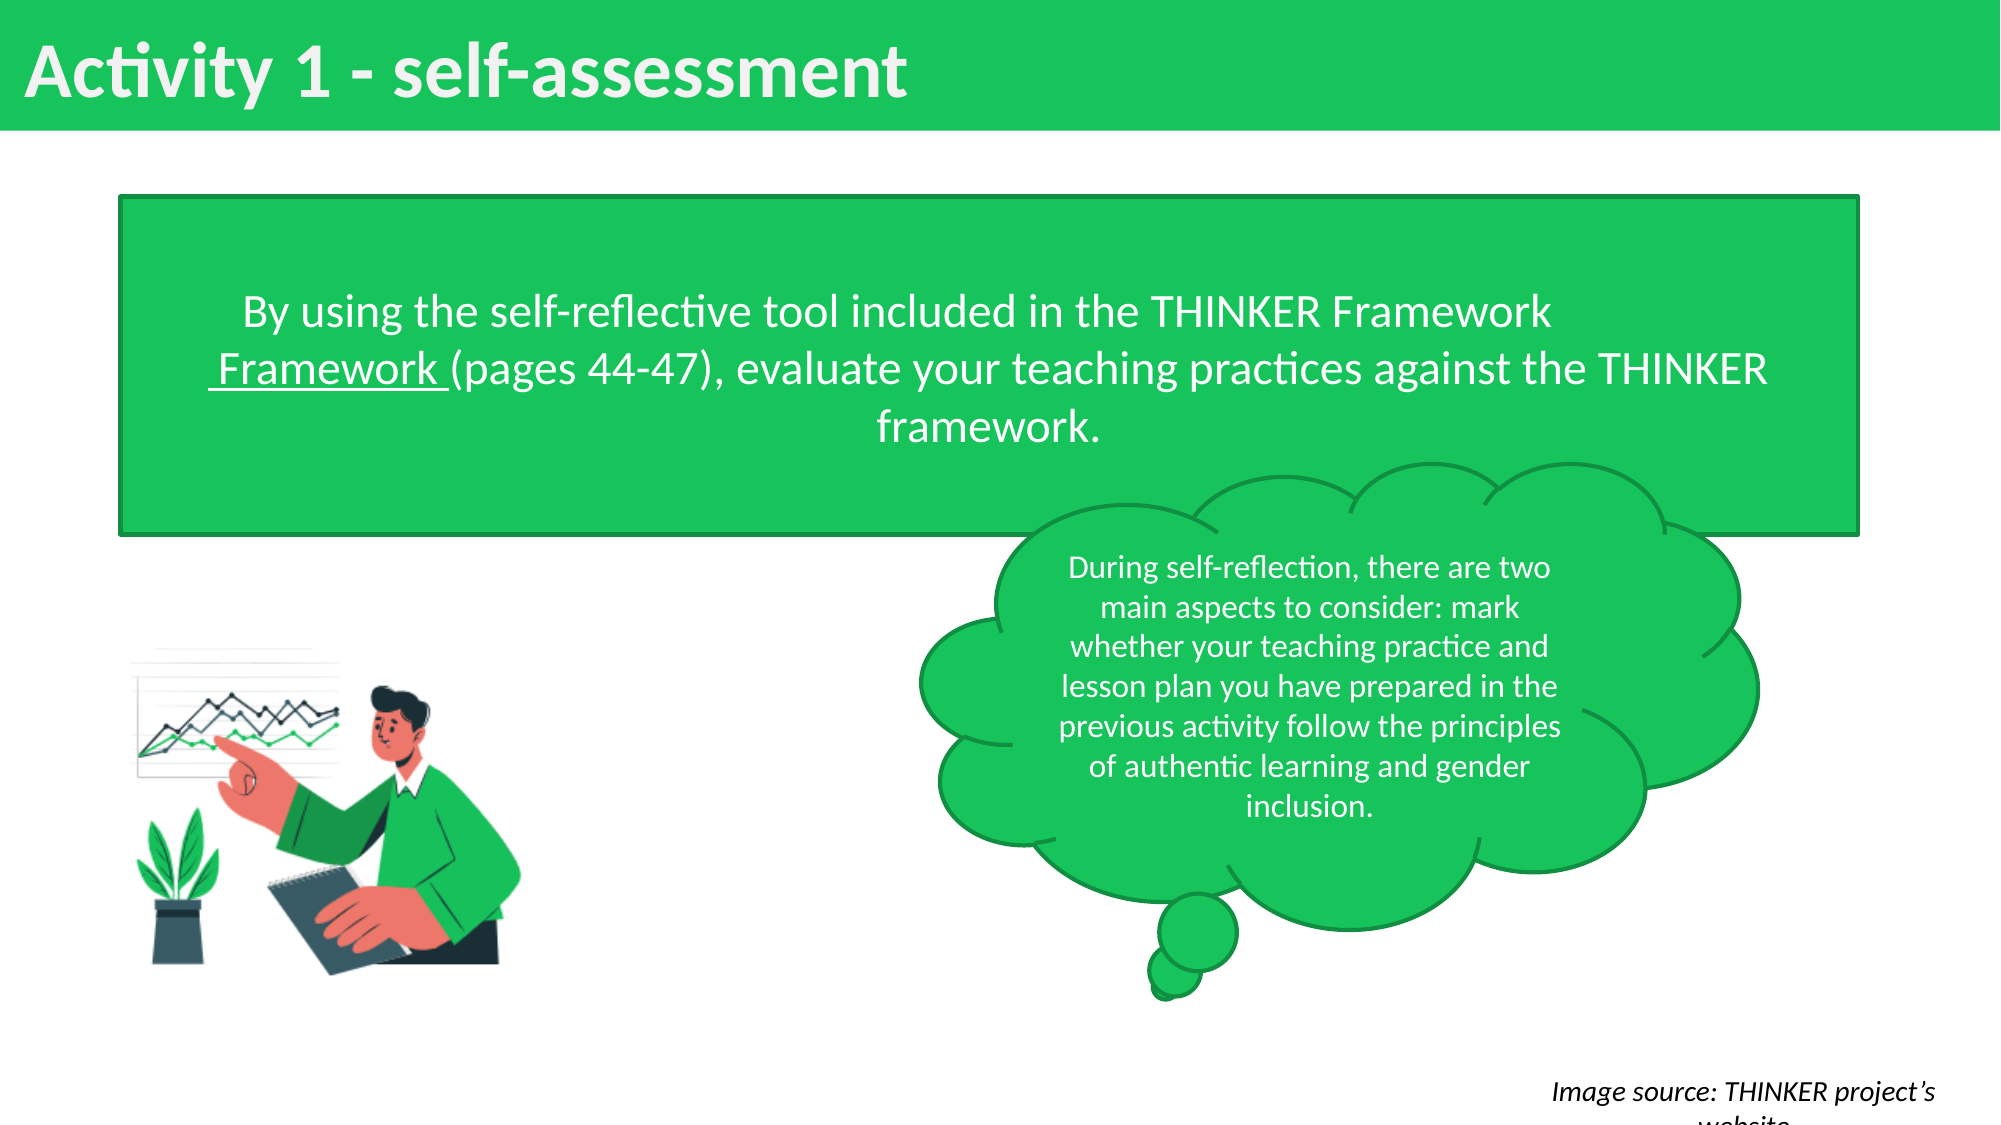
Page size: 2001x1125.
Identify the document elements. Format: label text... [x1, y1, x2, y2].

picture [120, 625, 526, 1010]
title Activity 1 - self-assessment [16, 13, 1976, 131]
text_box By using the self-reflective tool included in the THINKER Framework THINKER Framework (pages 44-47), evaluate your teaching practices against the THINKER framework. [120, 196, 1858, 535]
text_box During self-reflection, there are two main aspects to consider: mark whether your teaching practice and lesson plan you have prepared in the previous activity follow the principles of authentic learning and gender inclusion. [921, 463, 1759, 1000]
text_box Image source: THINKER project’s website [1487, 1057, 2000, 1114]
